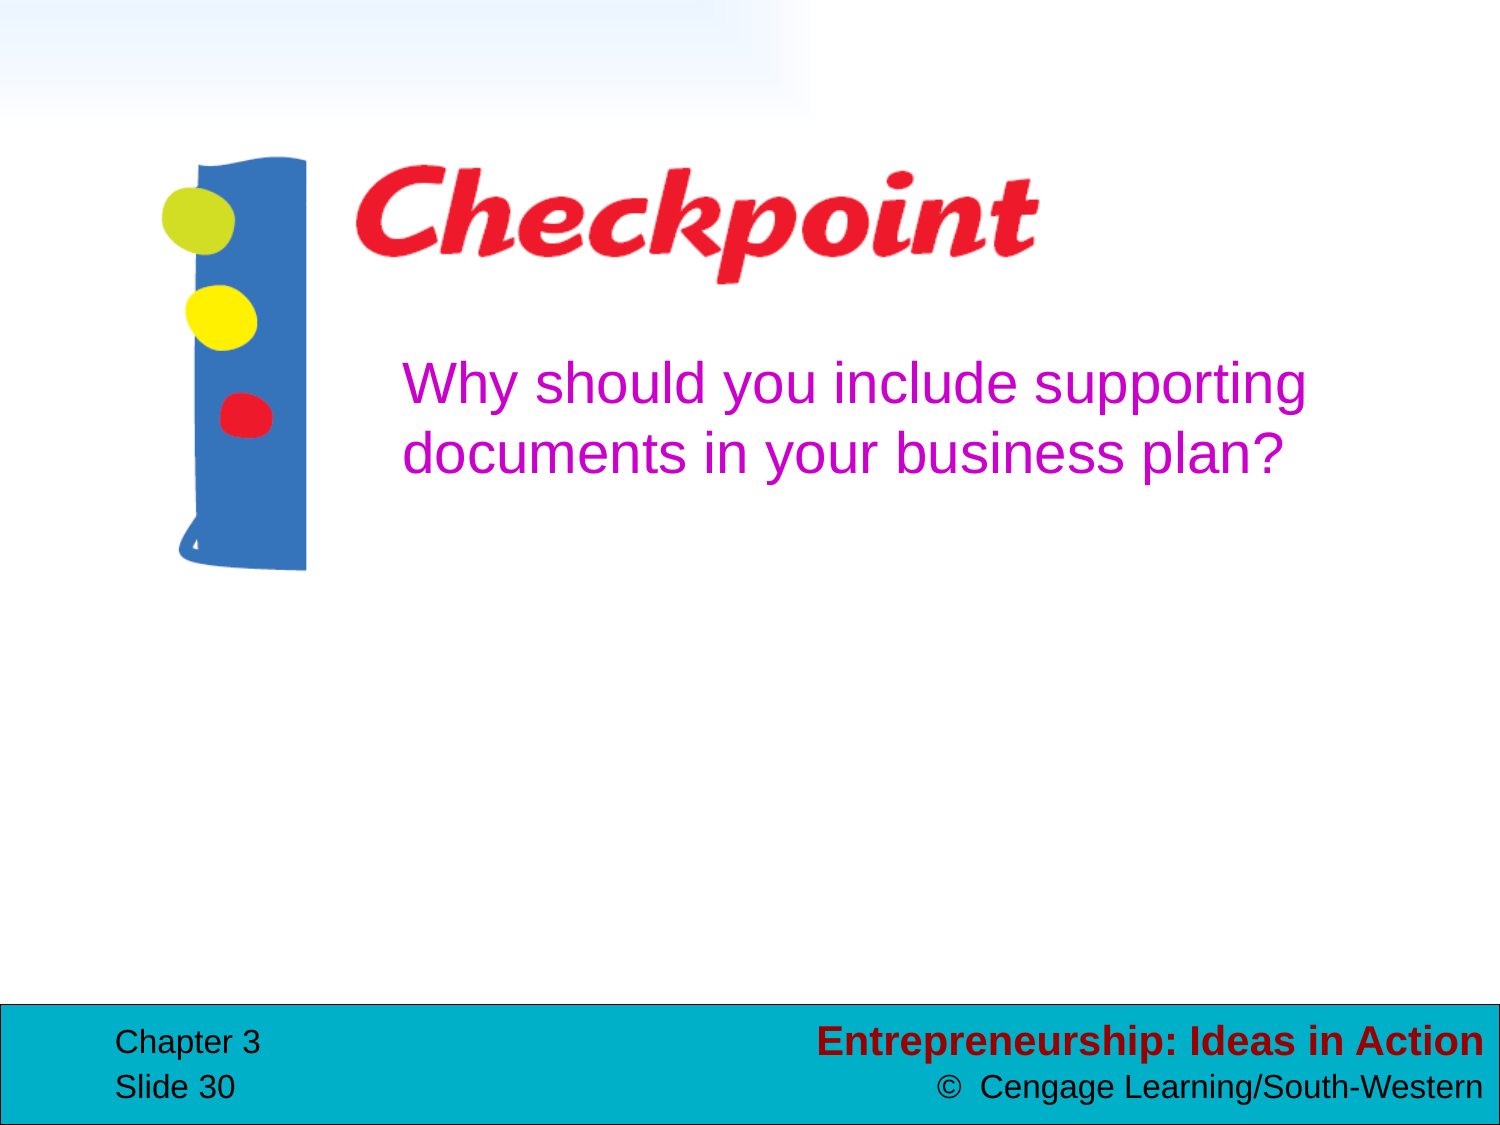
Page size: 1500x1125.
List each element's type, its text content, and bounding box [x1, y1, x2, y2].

picture [149, 137, 307, 588]
footer Chapter 3 [99, 1012, 413, 1037]
text_box Why should you include supporting documents in your business plan? [387, 337, 1350, 493]
slide_number Slide 30 [99, 1037, 413, 1113]
picture [324, 149, 1063, 296]
